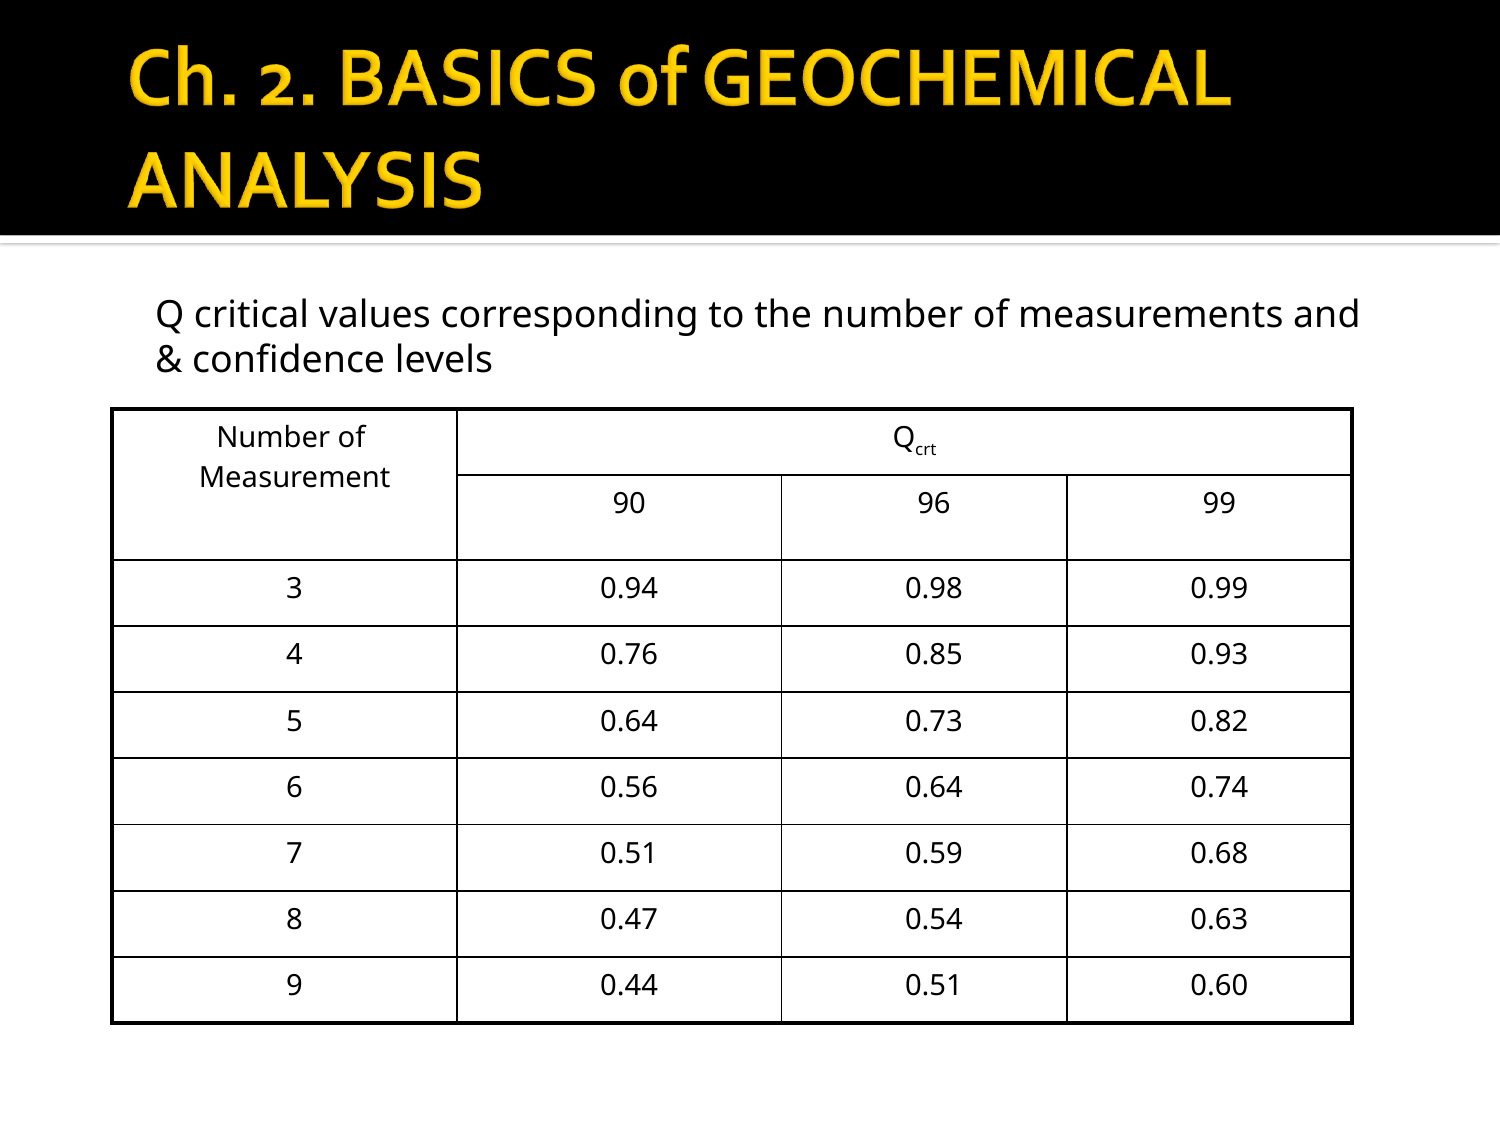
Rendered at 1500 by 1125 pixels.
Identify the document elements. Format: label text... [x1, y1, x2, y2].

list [76, 0, 1376, 232]
table_cell 0.64 [782, 759, 1066, 824]
table_cell 0.76 [458, 627, 781, 691]
table_cell 0.98 [782, 561, 1066, 625]
table_cell 0.63 [1068, 892, 1350, 956]
table_cell 0.82 [1068, 693, 1350, 757]
table_cell 8 [114, 892, 456, 956]
table_cell 0.51 [782, 958, 1066, 1021]
table_cell 0.60 [1068, 958, 1350, 1021]
table_cell 0.73 [782, 693, 1066, 757]
table_cell 6 [114, 759, 456, 824]
table_cell 0.56 [458, 759, 781, 824]
table_cell 96 [782, 476, 1066, 559]
table_cell 0.44 [458, 958, 781, 1021]
table_cell 4 [114, 627, 456, 691]
table_cell 0.59 [782, 825, 1066, 890]
table_cell 0.47 [458, 892, 781, 956]
text_box Q critical values corresponding to the number of measurements and & confidence levels [140, 282, 1377, 387]
table_cell 0.74 [1068, 759, 1350, 824]
table_cell 7 [114, 825, 456, 890]
table_cell 0.51 [458, 825, 781, 890]
table_cell 3 [114, 561, 456, 625]
table_cell 0.68 [1068, 825, 1350, 890]
table_cell 5 [114, 693, 456, 757]
table_cell 0.85 [782, 627, 1066, 691]
table_cell 0.64 [458, 693, 781, 757]
table_cell 99 [1068, 476, 1350, 559]
table_header Qcrt [458, 411, 1350, 474]
table_cell 0.99 [1068, 561, 1350, 625]
table_cell 90 [458, 476, 781, 559]
table_cell 0.94 [458, 561, 781, 625]
table_cell 0.93 [1068, 627, 1350, 691]
table_header Number of Measurement [114, 411, 456, 559]
table_cell 0.54 [782, 892, 1066, 956]
table_cell 9 [114, 958, 456, 1021]
